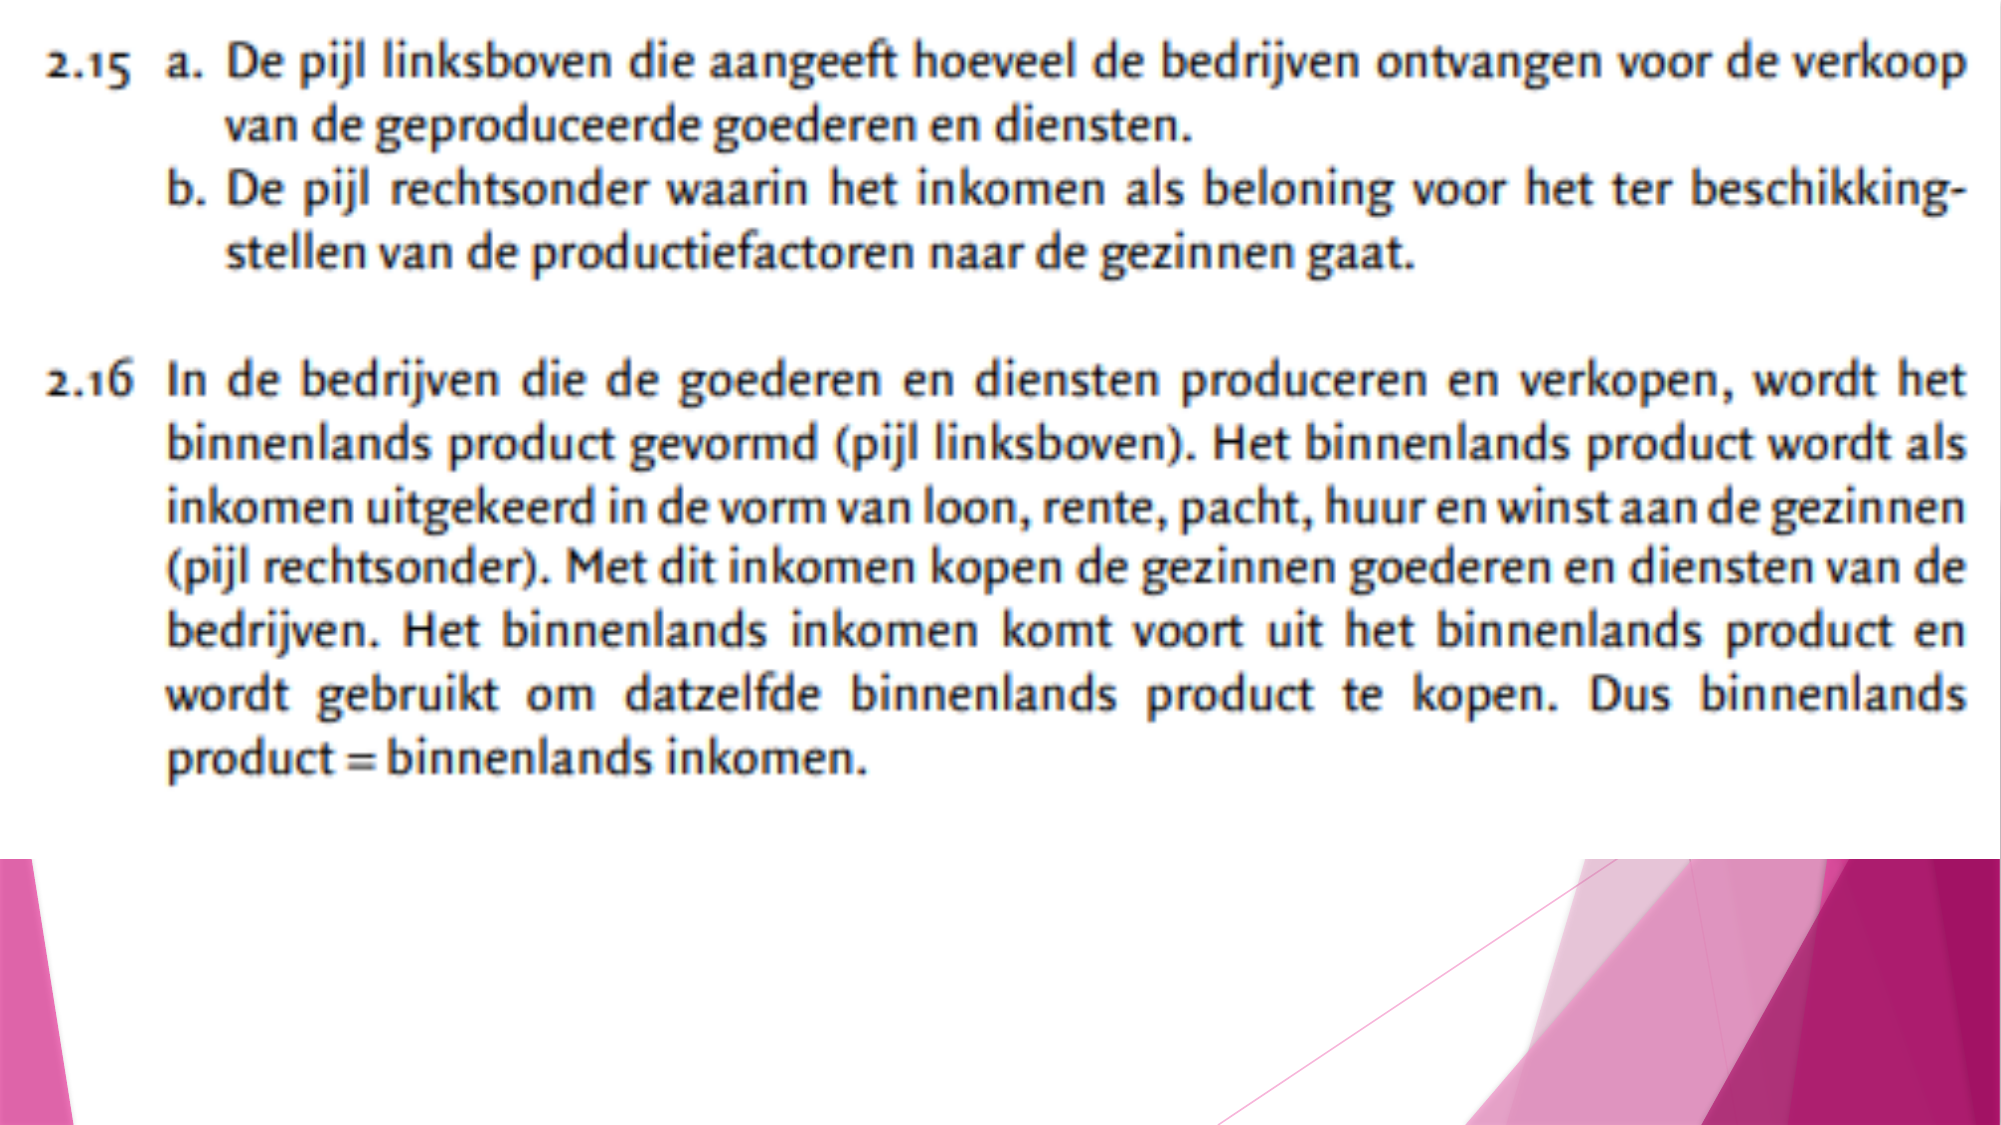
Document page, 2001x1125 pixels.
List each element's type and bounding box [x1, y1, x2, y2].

picture [0, 0, 2000, 860]
